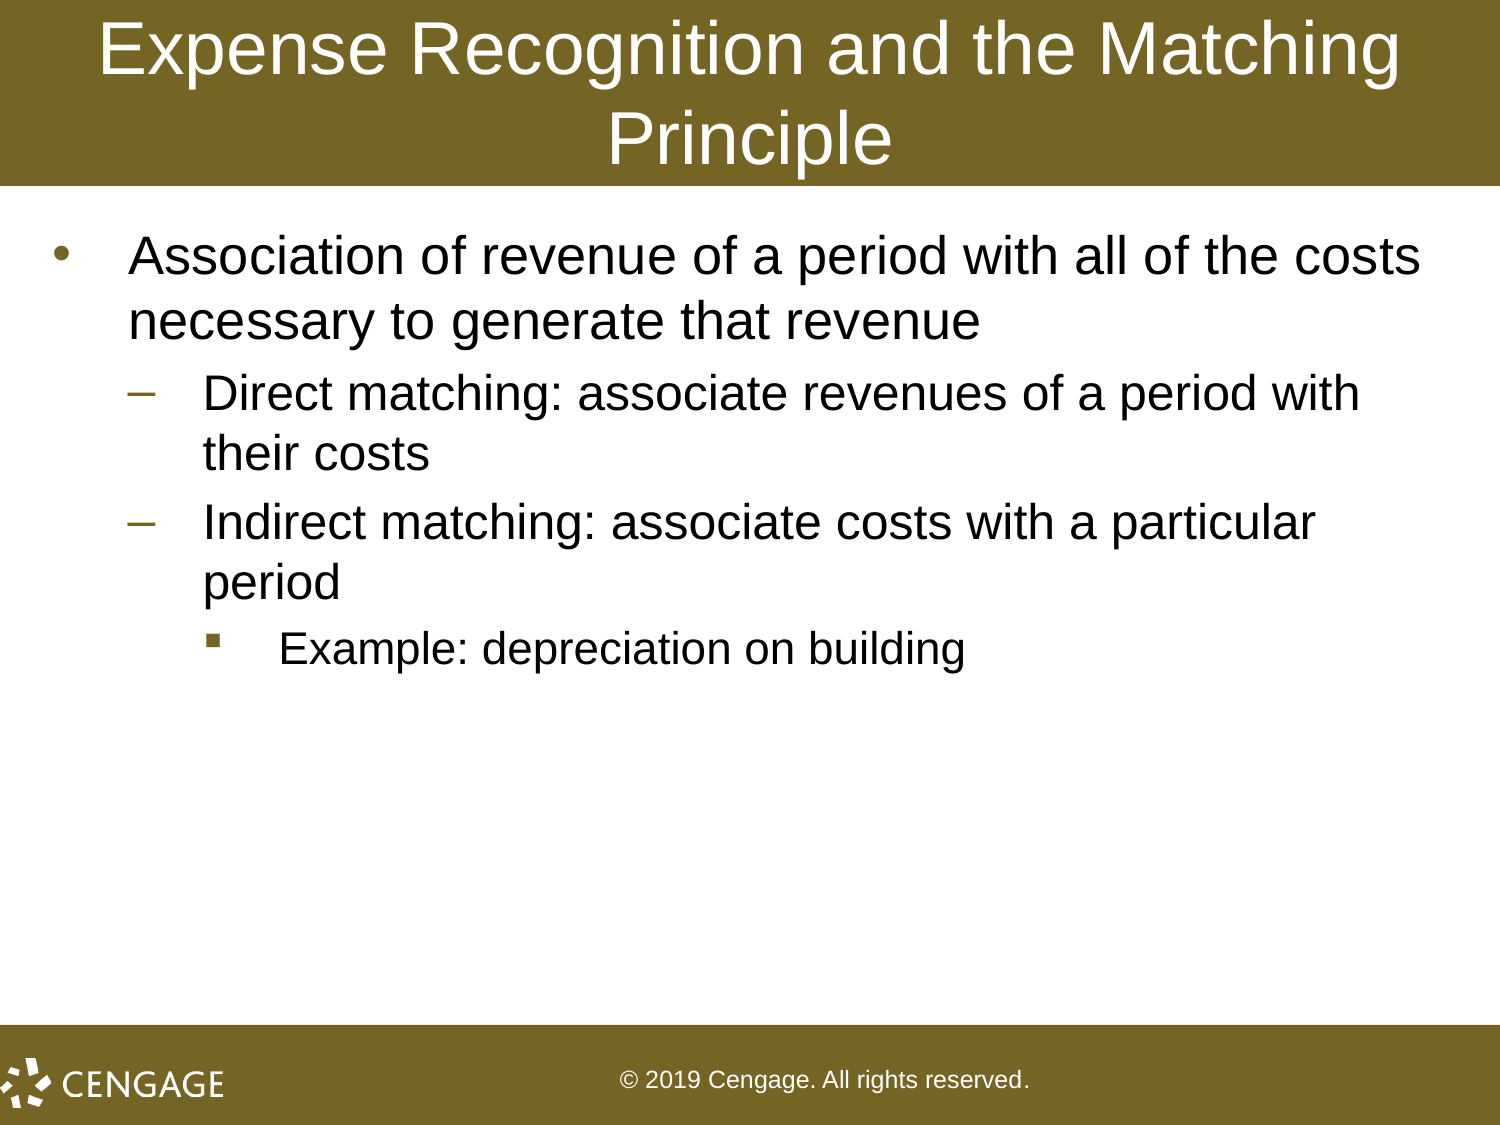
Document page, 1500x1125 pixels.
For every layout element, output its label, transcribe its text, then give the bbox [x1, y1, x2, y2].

title Expense Recognition and the Matching Principle [7, 4, 1493, 175]
picture [0, 1058, 223, 1108]
list Association of revenue of a period with all of the costs necessary to generate that revenue Direct matching: associate revenues of a period with their costs Indirect matching: associate costs with a particular period Example: depreciation on building [37, 212, 1475, 1005]
